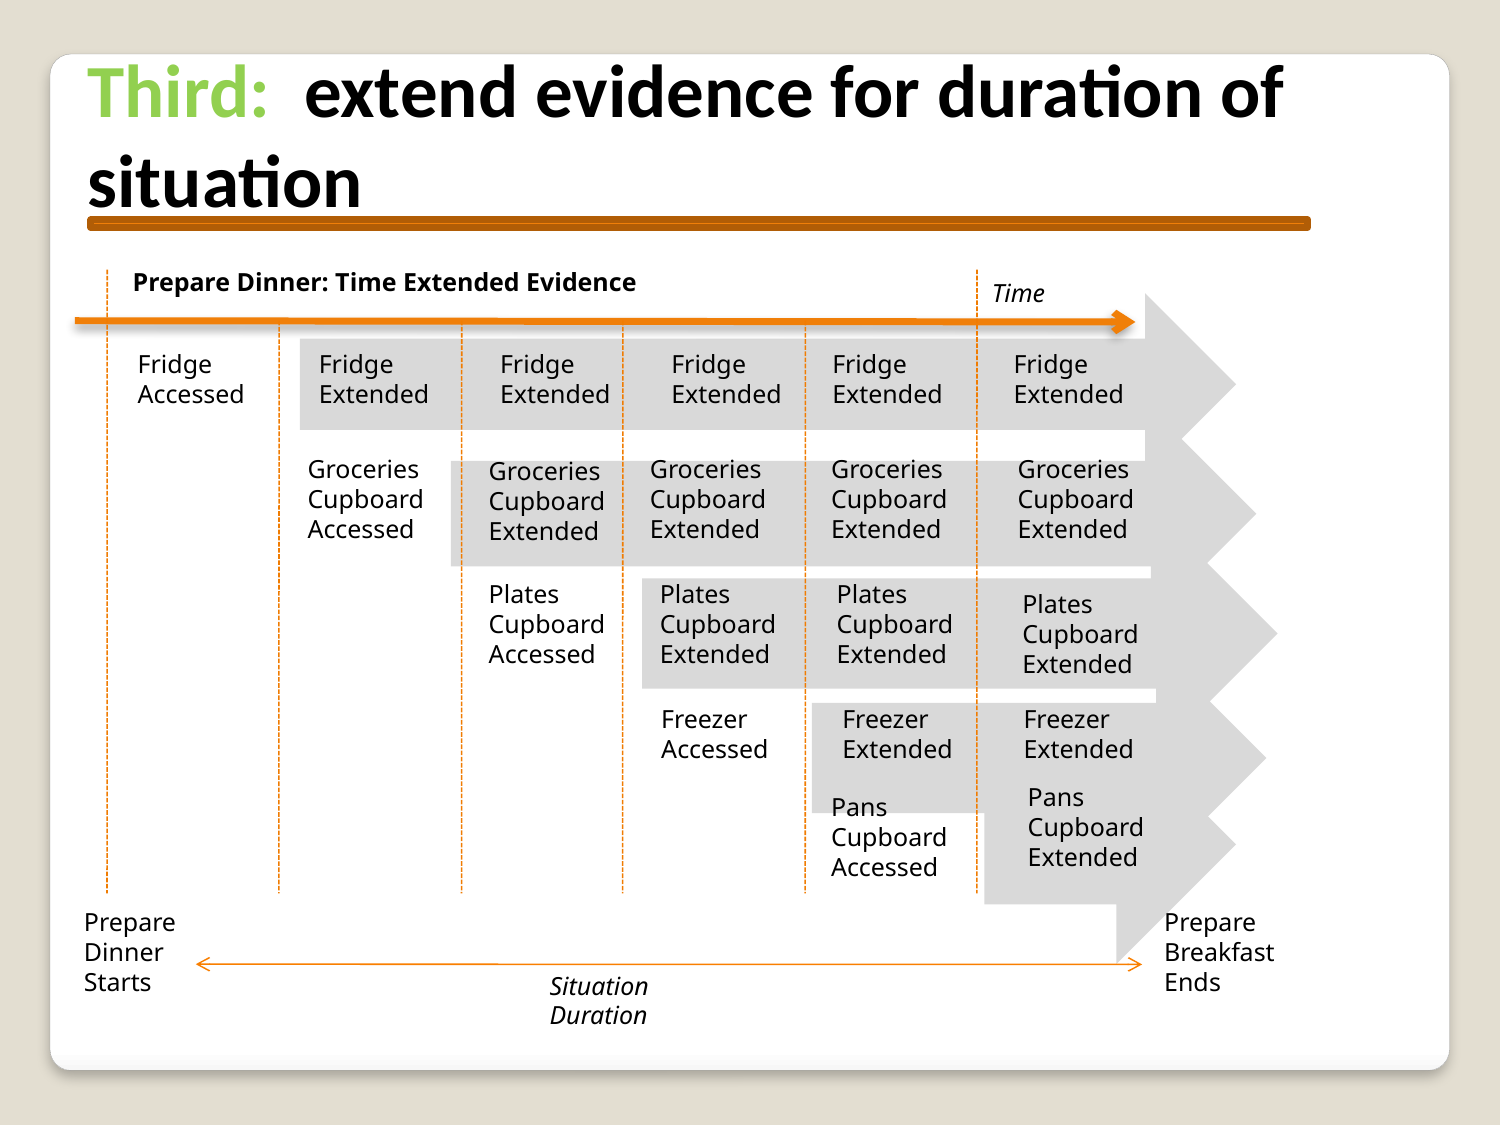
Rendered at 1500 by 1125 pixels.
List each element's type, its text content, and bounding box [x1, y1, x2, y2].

text_box Third: extend evidence for duration of situation [72, 34, 1444, 230]
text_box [64, 259, 1296, 1039]
text_box [87, 216, 1311, 231]
